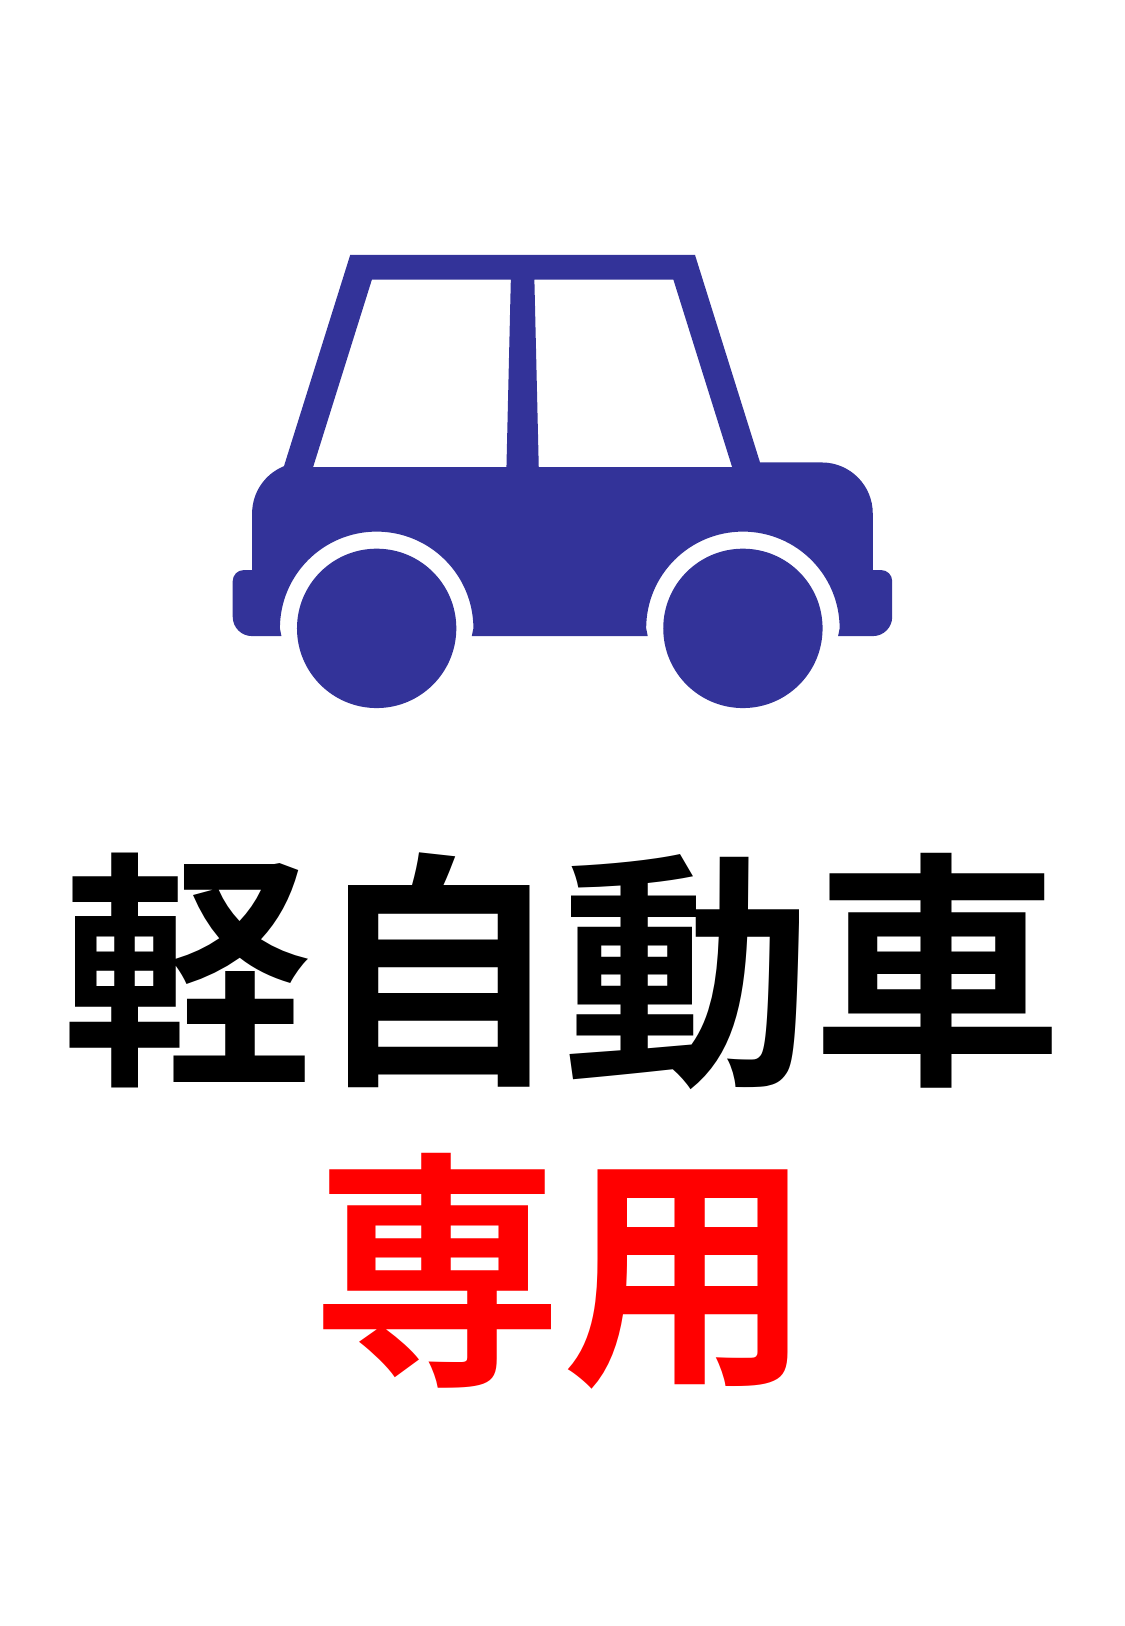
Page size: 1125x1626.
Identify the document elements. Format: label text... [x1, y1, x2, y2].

text_box 軽自動車 専用 [62, 815, 1063, 1416]
text_box [663, 548, 823, 709]
text_box [296, 548, 457, 709]
text_box [232, 254, 893, 637]
